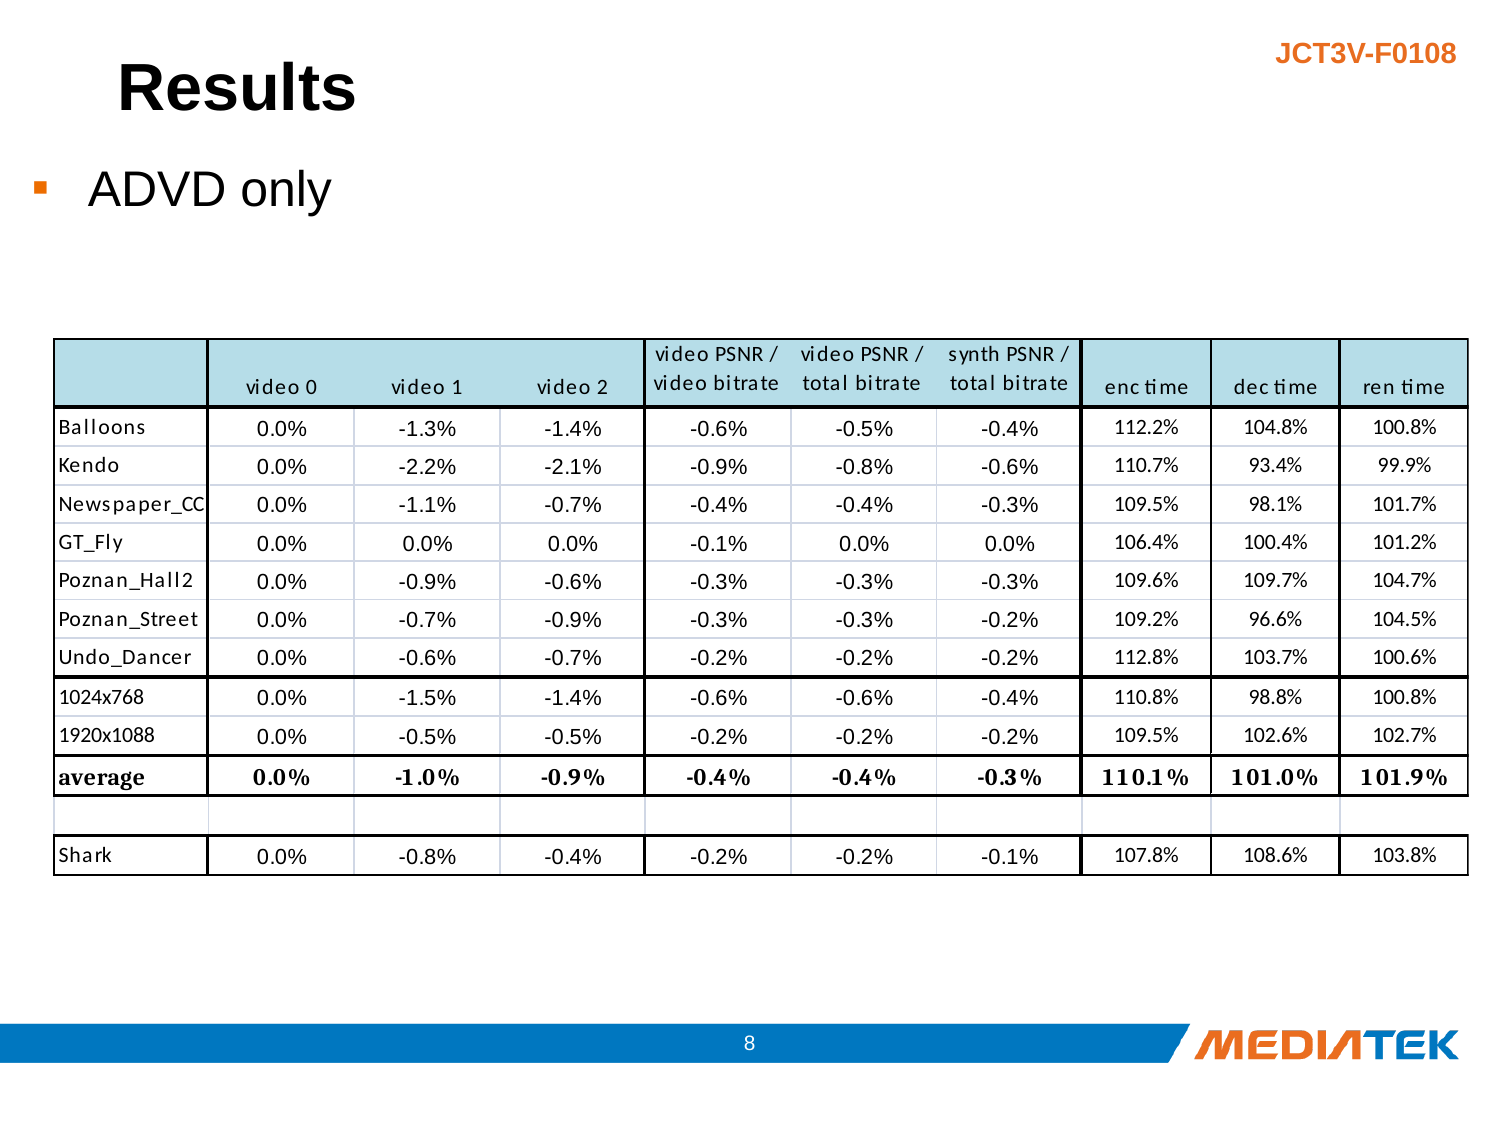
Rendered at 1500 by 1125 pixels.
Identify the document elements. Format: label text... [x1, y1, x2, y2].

slide_number 7 [711, 1022, 789, 1090]
list ADVD only [16, 148, 1483, 976]
picture [789, 1023, 1459, 1063]
title Results [101, 28, 1425, 138]
picture [0, 1023, 711, 1063]
picture [52, 337, 1471, 878]
